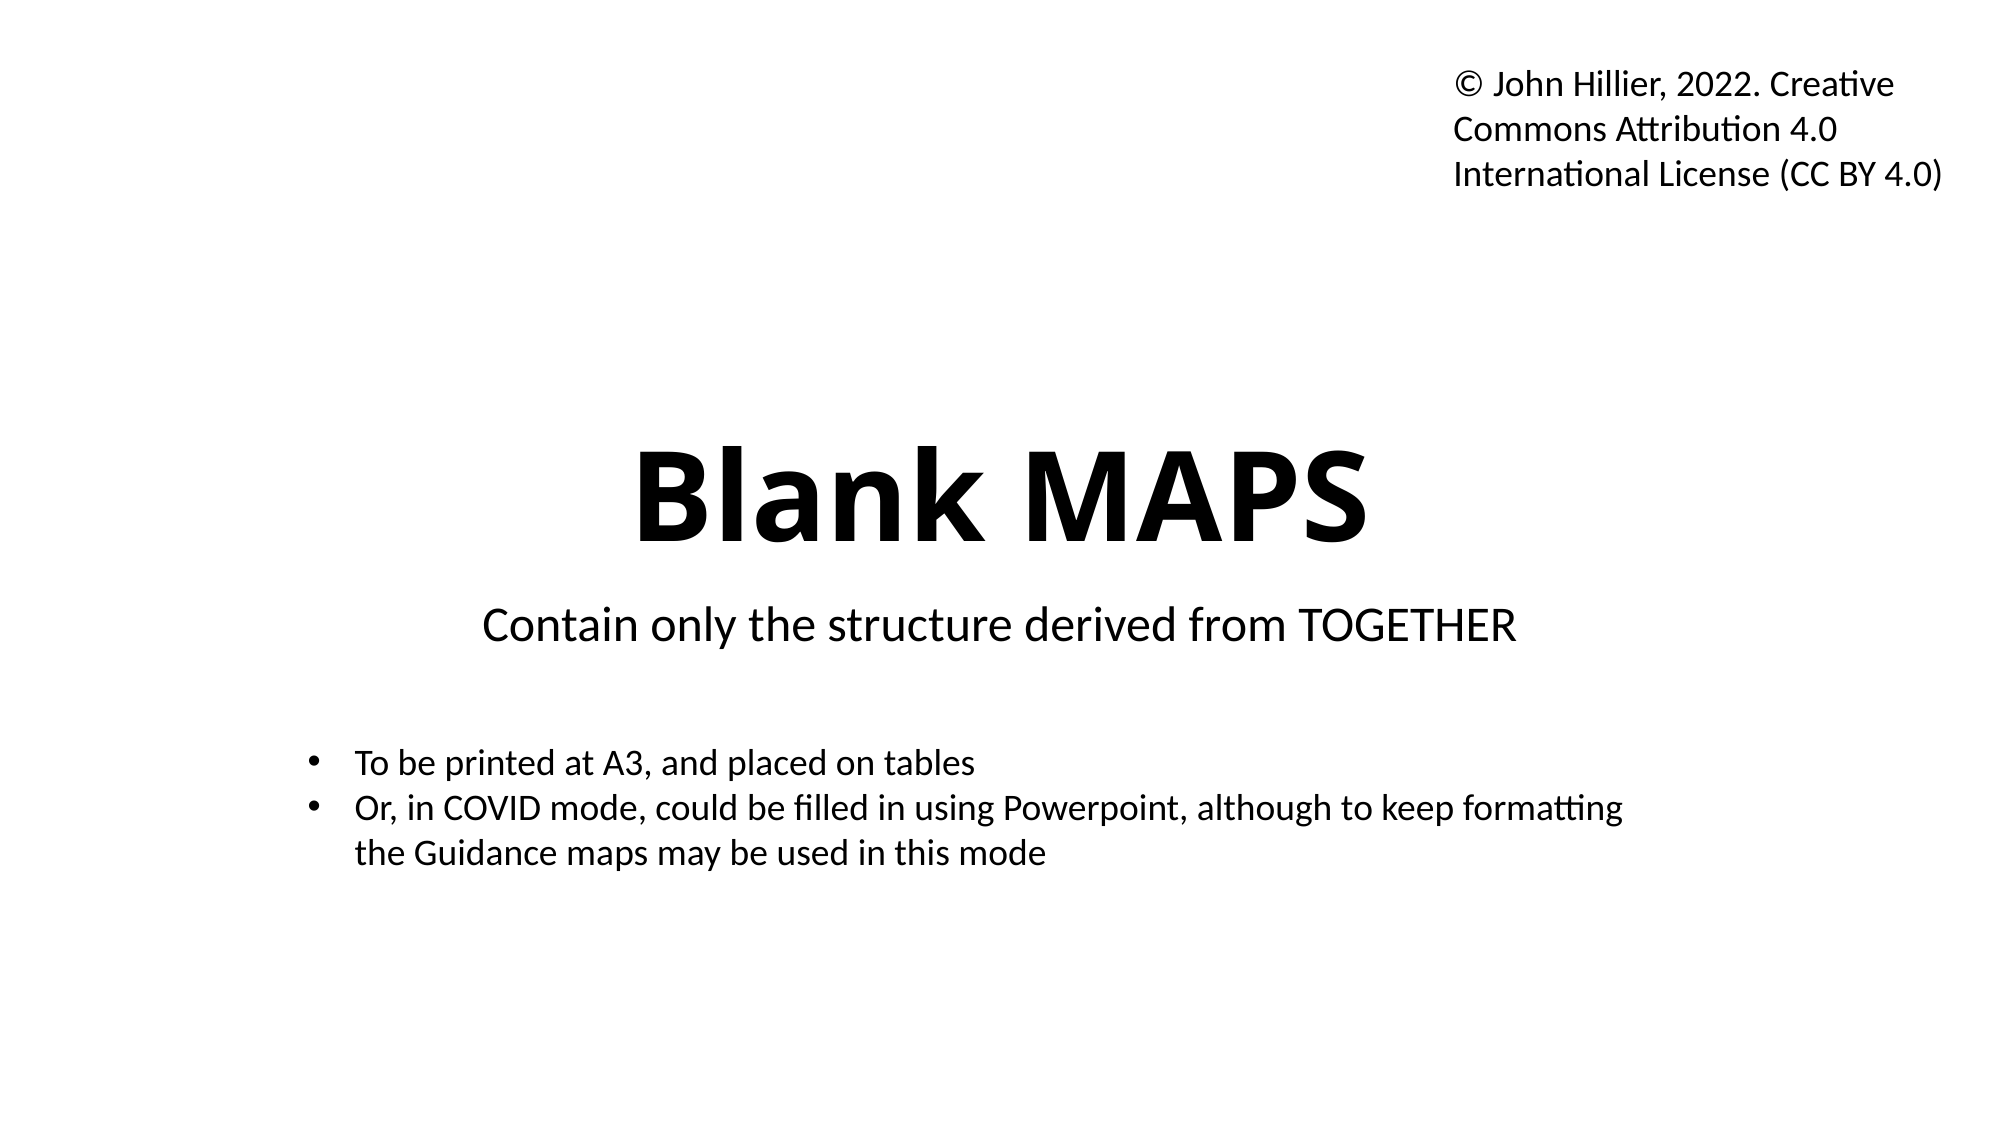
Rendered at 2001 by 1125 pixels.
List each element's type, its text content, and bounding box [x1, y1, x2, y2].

text_box © John Hillier, 2022. Creative Commons Attribution 4.0 International License (CC BY 4.0) [1438, 51, 2000, 201]
title Blank MAPS [249, 184, 1750, 576]
subtitle Contain only the structure derived from TOGETHER [249, 590, 1750, 674]
text_box To be printed at A3, and placed on tables Or, in COVID mode, could be filled in using Powerpoint, although to keep formatting the Guidance maps may be used in this mode [293, 730, 1660, 881]
